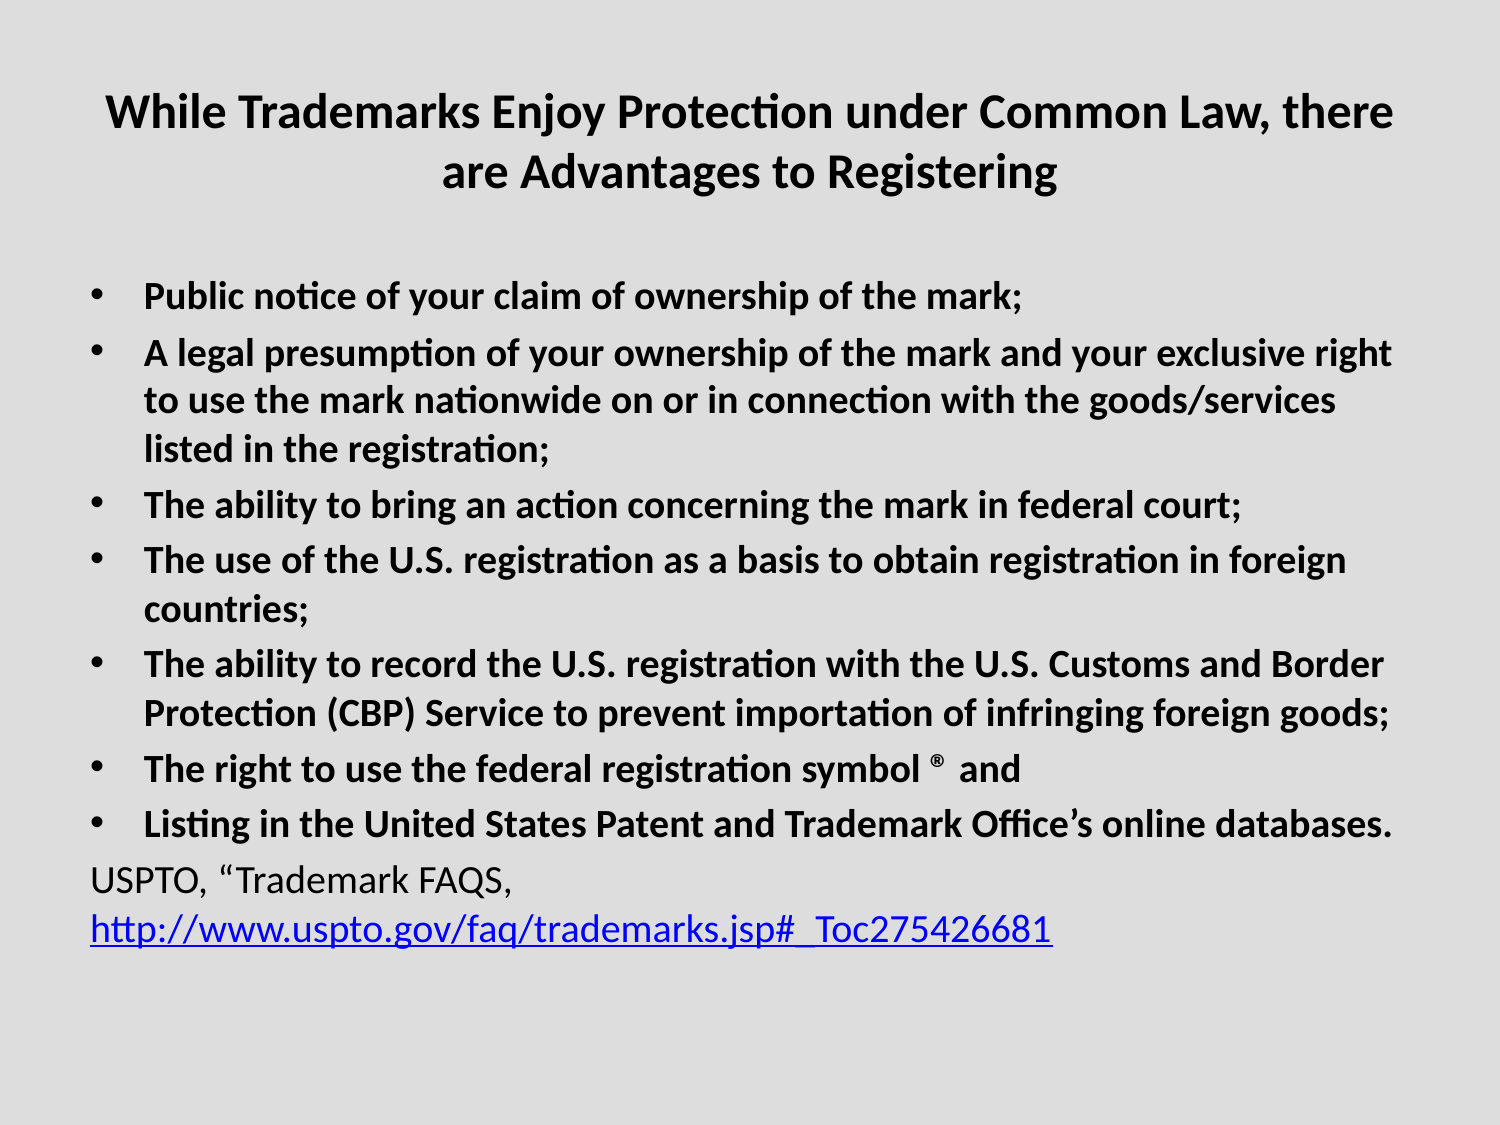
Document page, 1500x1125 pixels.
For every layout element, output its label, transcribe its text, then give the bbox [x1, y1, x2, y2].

list Public notice of your claim of ownership of the mark; A legal presumption of your ownership of the mark and your exclusive right to use the mark nationwide on or in connection with the goods/services listed in the registration; The ability to bring an action concerning the mark in federal court; The use of the U.S. registration as a basis to obtain registration in foreign countries; The ability to record the U.S. registration with the U.S. Customs and Border Protection (CBP) Service to prevent importation of infringing foreign goods; The right to use the federal registration symbol ® and Listing in the United States Patent and Trademark Office’s online databases. USPTO, “Trademark FAQS, http://www.uspto.gov/faq/trademarks.jsp#_Toc275426681 [75, 262, 1425, 1005]
title While Trademarks Enjoy Protection under Common Law, there are Advantages to Registering [75, 45, 1425, 233]
